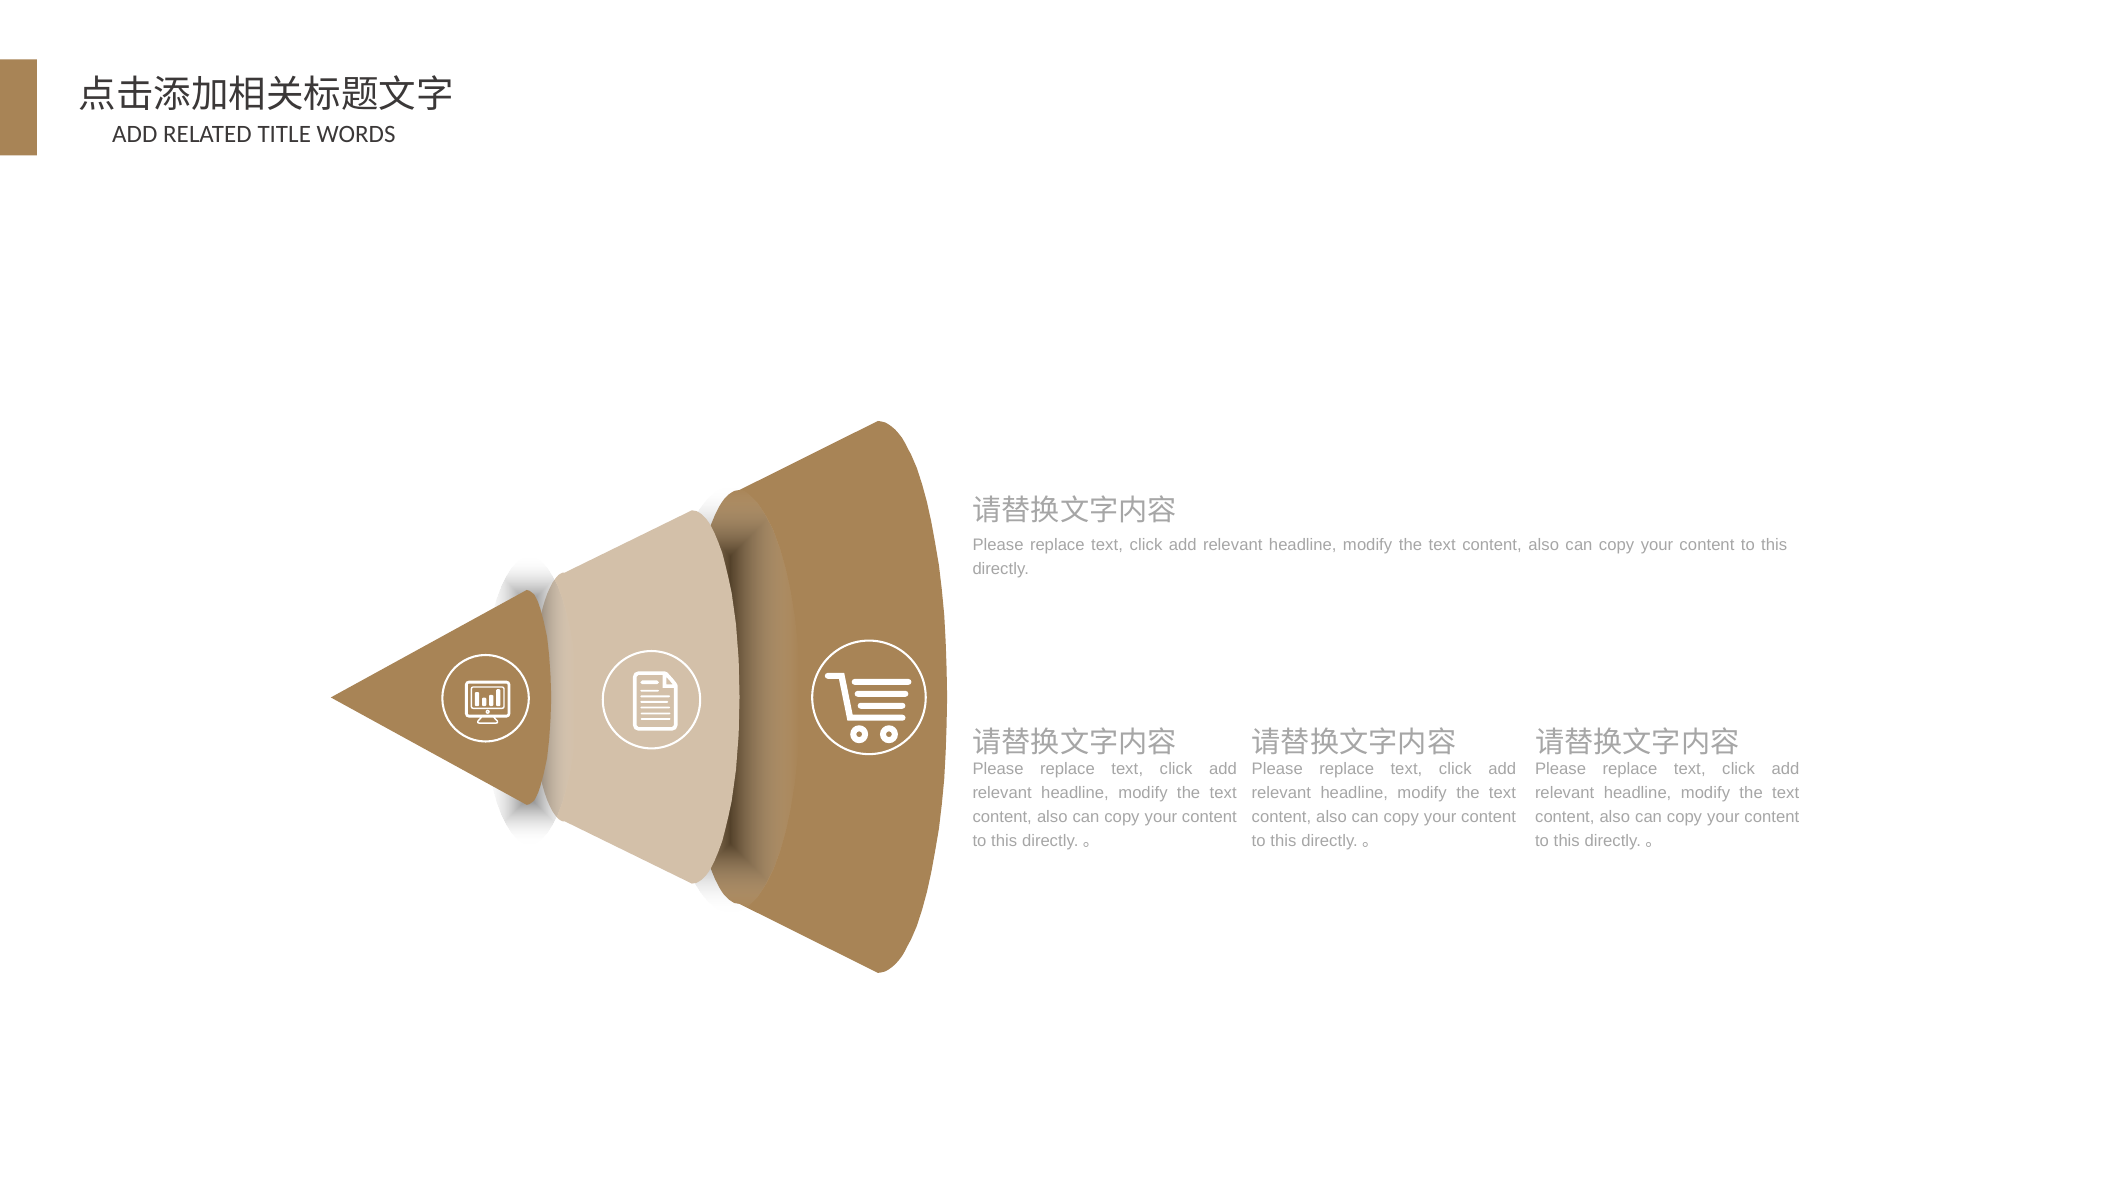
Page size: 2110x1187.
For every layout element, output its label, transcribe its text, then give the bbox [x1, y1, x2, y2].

text_box ADD RELATED TITLE WORDS [96, 109, 413, 156]
text_box 请替换文字内容 [972, 716, 1238, 753]
text_box Please replace text, click add relevant headline, modify the text content, also can copy your content to this directly.。 [1251, 753, 1517, 850]
text_box 点击添加相关标题文字 [62, 61, 470, 123]
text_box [442, 654, 529, 742]
text_box Please replace text, click add relevant headline, modify the text content, also can copy your content to this directly.。 [1534, 753, 1800, 850]
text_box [309, 577, 597, 823]
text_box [602, 650, 701, 749]
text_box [453, 566, 880, 833]
text_box 请替换文字内容 [972, 484, 1238, 527]
text_box 请替换文字内容 [722, 494, 756, 502]
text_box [812, 640, 926, 755]
text_box 请替换文字内容 [1534, 716, 1800, 753]
text_box Please replace text, click add relevant headline, modify the text content, also can copy your content to this directly. [972, 529, 1789, 578]
text_box 请替换文字内容 [1251, 716, 1517, 753]
text_box Please replace text, click add relevant headline, modify the text content, also can copy your content to this directly.。 [972, 753, 1238, 850]
text_box [730, 420, 948, 973]
text_box 请替换文字内容 [727, 898, 756, 906]
